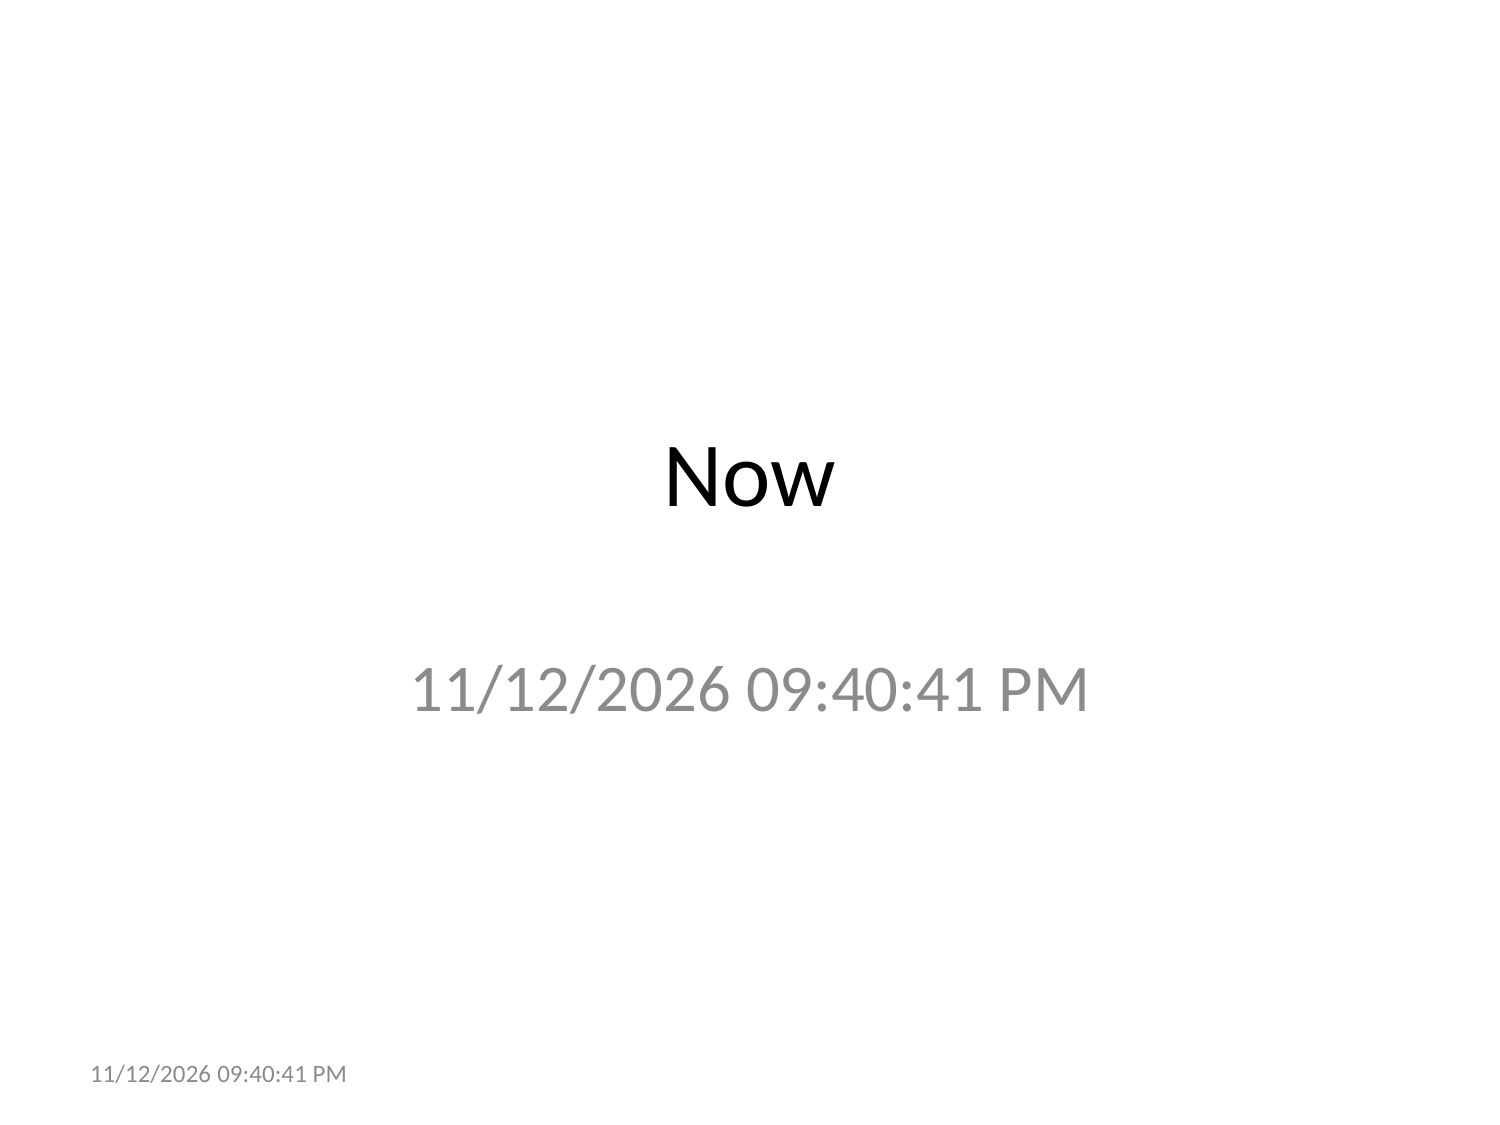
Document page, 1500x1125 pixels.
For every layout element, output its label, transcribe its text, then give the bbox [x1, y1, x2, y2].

subtitle 2011-12-19 10:20:04 AM [225, 637, 1275, 925]
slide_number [75, 1042, 425, 1103]
title Now [112, 349, 1388, 591]
